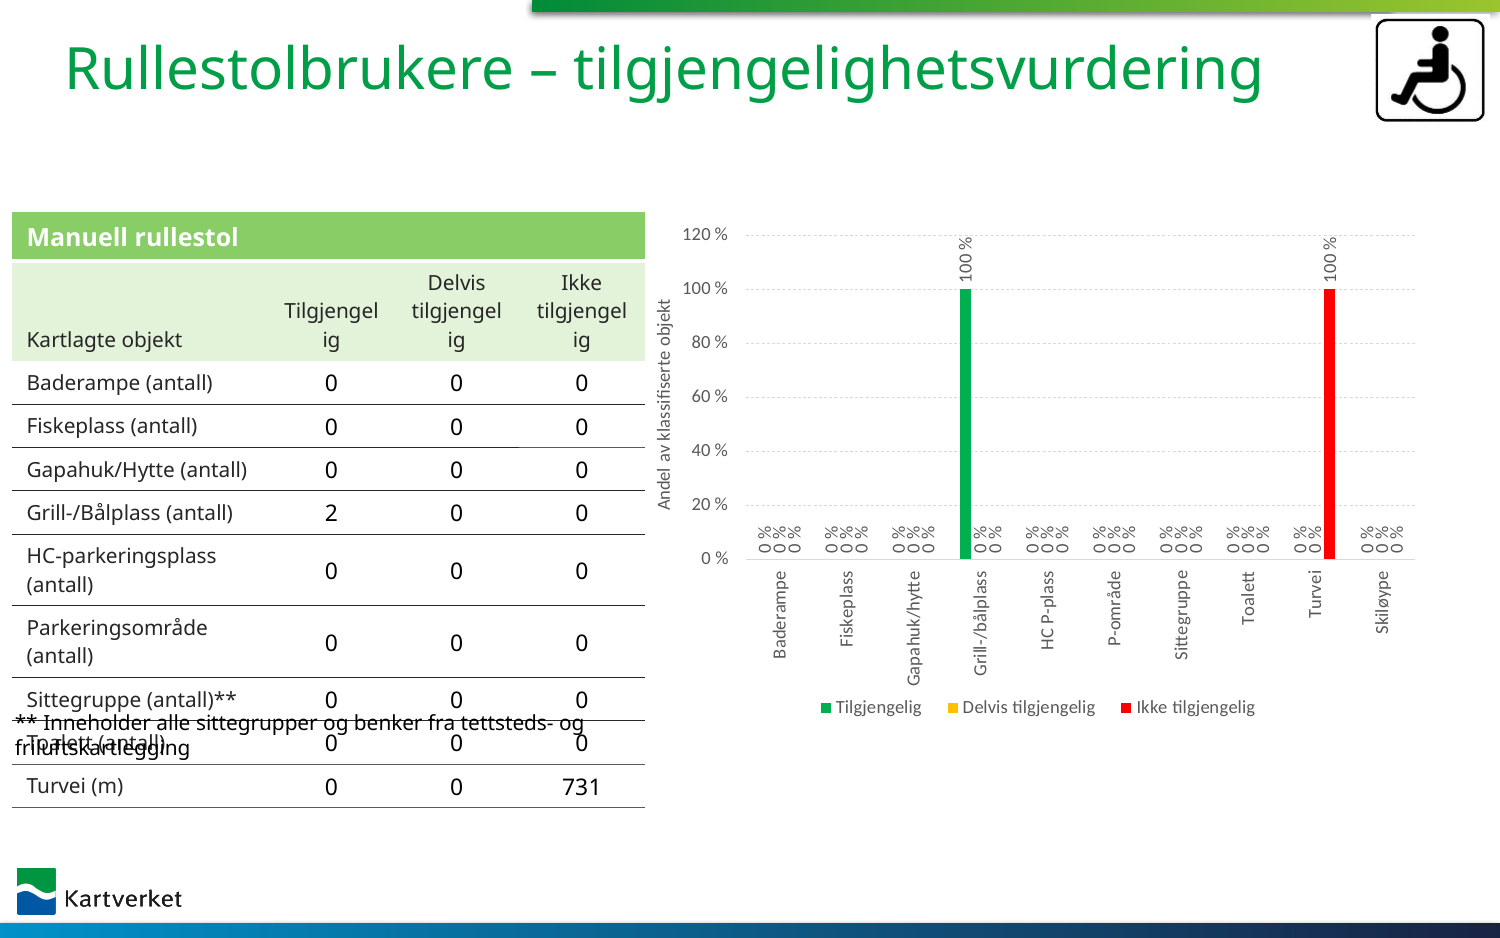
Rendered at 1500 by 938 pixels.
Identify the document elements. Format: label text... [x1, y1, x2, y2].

table_cell 0 [269, 768, 394, 807]
table_cell Parkeringsområde (antall) [12, 606, 269, 677]
table_cell Gapahuk/Hytte (antall) [12, 448, 269, 490]
table_cell 0 [394, 678, 519, 702]
table_cell 0 [519, 606, 638, 677]
table_cell HC-parkeringsplass (antall) [12, 535, 269, 605]
table_cell 0 [519, 535, 638, 605]
table_cell Fiskeplass (antall) [12, 405, 269, 447]
table_cell 0 [394, 405, 519, 447]
table_cell 0 [394, 606, 519, 677]
table_cell 0 [519, 448, 638, 490]
table_cell 0 [269, 448, 394, 490]
table_cell 0 [519, 405, 638, 447]
table_cell 2 [269, 491, 394, 534]
table_cell Kartlagte objekt [12, 263, 269, 361]
table_cell 0 [519, 491, 638, 534]
text_box Rullestolbrukere – tilgjengelighetsvurdering [49, 12, 1372, 109]
picture [643, 218, 1426, 728]
table_cell 0 [269, 606, 394, 677]
table_cell 0 [269, 361, 394, 404]
picture [1371, 13, 1491, 127]
text_box ** Inneholder alle sittegrupper og benker fra tettsteds- og friluftskartlegging [0, 702, 745, 768]
table_cell 0 [269, 405, 394, 447]
table_cell Baderampe (antall) [12, 361, 269, 404]
table_cell Turvei (m) [12, 768, 269, 807]
table_cell 731 [519, 768, 645, 807]
table_cell 0 [519, 678, 638, 702]
table_cell Tilgjengelig [269, 263, 394, 361]
table_cell Grill-/Bålplass (antall) [12, 491, 269, 534]
table_cell Sittegruppe (antall)** [12, 678, 269, 702]
table_cell Delvis tilgjengelig [394, 263, 519, 361]
table_cell 0 [394, 491, 519, 534]
table_cell 0 [519, 361, 638, 404]
table_header Manuell rullestol [12, 212, 645, 259]
table_cell 0 [394, 535, 519, 605]
table_cell Ikke tilgjengelig [519, 263, 638, 361]
table_cell 0 [269, 535, 394, 605]
table_cell 0 [394, 361, 519, 404]
table_cell 0 [394, 768, 519, 807]
table_cell 0 [269, 678, 394, 702]
table_cell 0 [394, 448, 519, 490]
